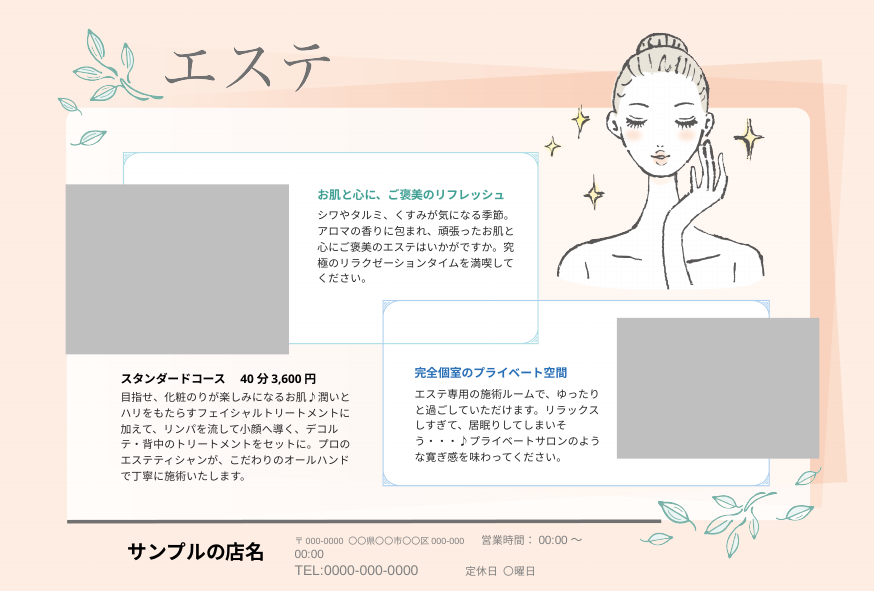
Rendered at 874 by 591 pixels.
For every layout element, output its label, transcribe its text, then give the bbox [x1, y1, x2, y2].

text_box スタンダードコース 40分3,600円 [105, 357, 367, 394]
text_box 目指せ、化粧のりが楽しみになるお肌♪潤いとハリをもたらすフェイシャルトリートメントに加えて、リンパを流して小顔へ導く、デコルテ・背中のトリートメントをセットに。プロのエステティシャンが、こだわりのオールハンドで丁寧に施術いたします。 [105, 394, 367, 490]
text_box 〒000-0000 〇〇県〇〇市〇〇区000-000 営業時間：00:00～00:00 TEL:0000-000-0000 定休日 〇曜日 [279, 525, 622, 586]
text_box シワやタルミ、くすみが気になる季節。アロマの香りに包まれ、頑張ったお肌と心にご褒美のエステはいかがですか。究極のリラクゼーションタイムを満喫してください。 [302, 210, 498, 293]
text_box [616, 317, 820, 460]
picture [0, 0, 874, 591]
text_box [65, 183, 290, 355]
text_box 完全個室のプライベート空間 [399, 351, 617, 388]
text_box エステ専用の施術ルームで、ゆったりと過ごしていただけます。リラックスしすぎて、居眠りしてしまいそう・・・♪プライベートサロンのような寛ぎ感を味わってください。 [399, 388, 617, 471]
text_box サンプルの店名 [112, 532, 279, 571]
text_box お肌と心に、ご褒美のリフレッシュ [302, 177, 498, 210]
